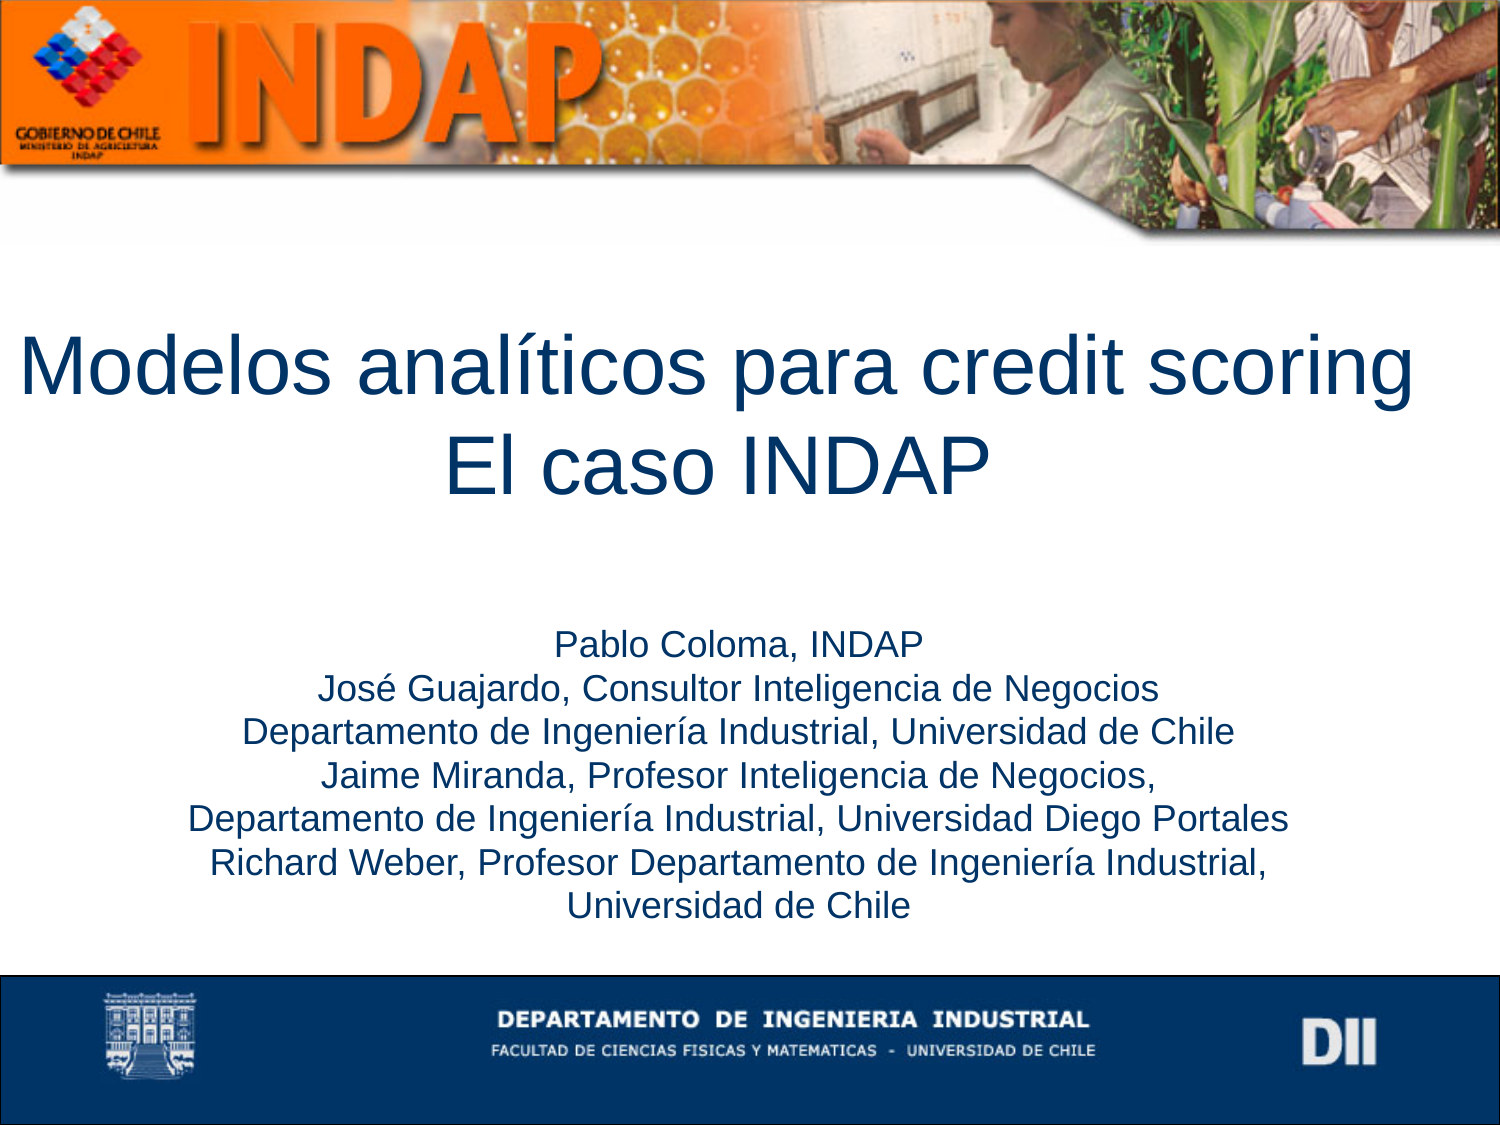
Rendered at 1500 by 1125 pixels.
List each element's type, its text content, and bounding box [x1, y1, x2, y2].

subtitle Pablo Coloma, INDAP José Guajardo, Consultor Inteligencia de Negocios Departamento de Ingeniería Industrial, Universidad de Chile Jaime Miranda, Profesor Inteligencia de Negocios, Departamento de Ingeniería Industrial, Universidad Diego Portales Richard Weber, Profesor Departamento de Ingeniería Industrial, Universidad de Chile [40, 621, 1448, 945]
picture [490, 999, 1100, 1064]
picture [1293, 1011, 1383, 1071]
title Modelos analíticos para credit scoring El caso INDAP [0, 290, 1460, 533]
picture [100, 987, 202, 1083]
picture [0, 0, 1500, 246]
